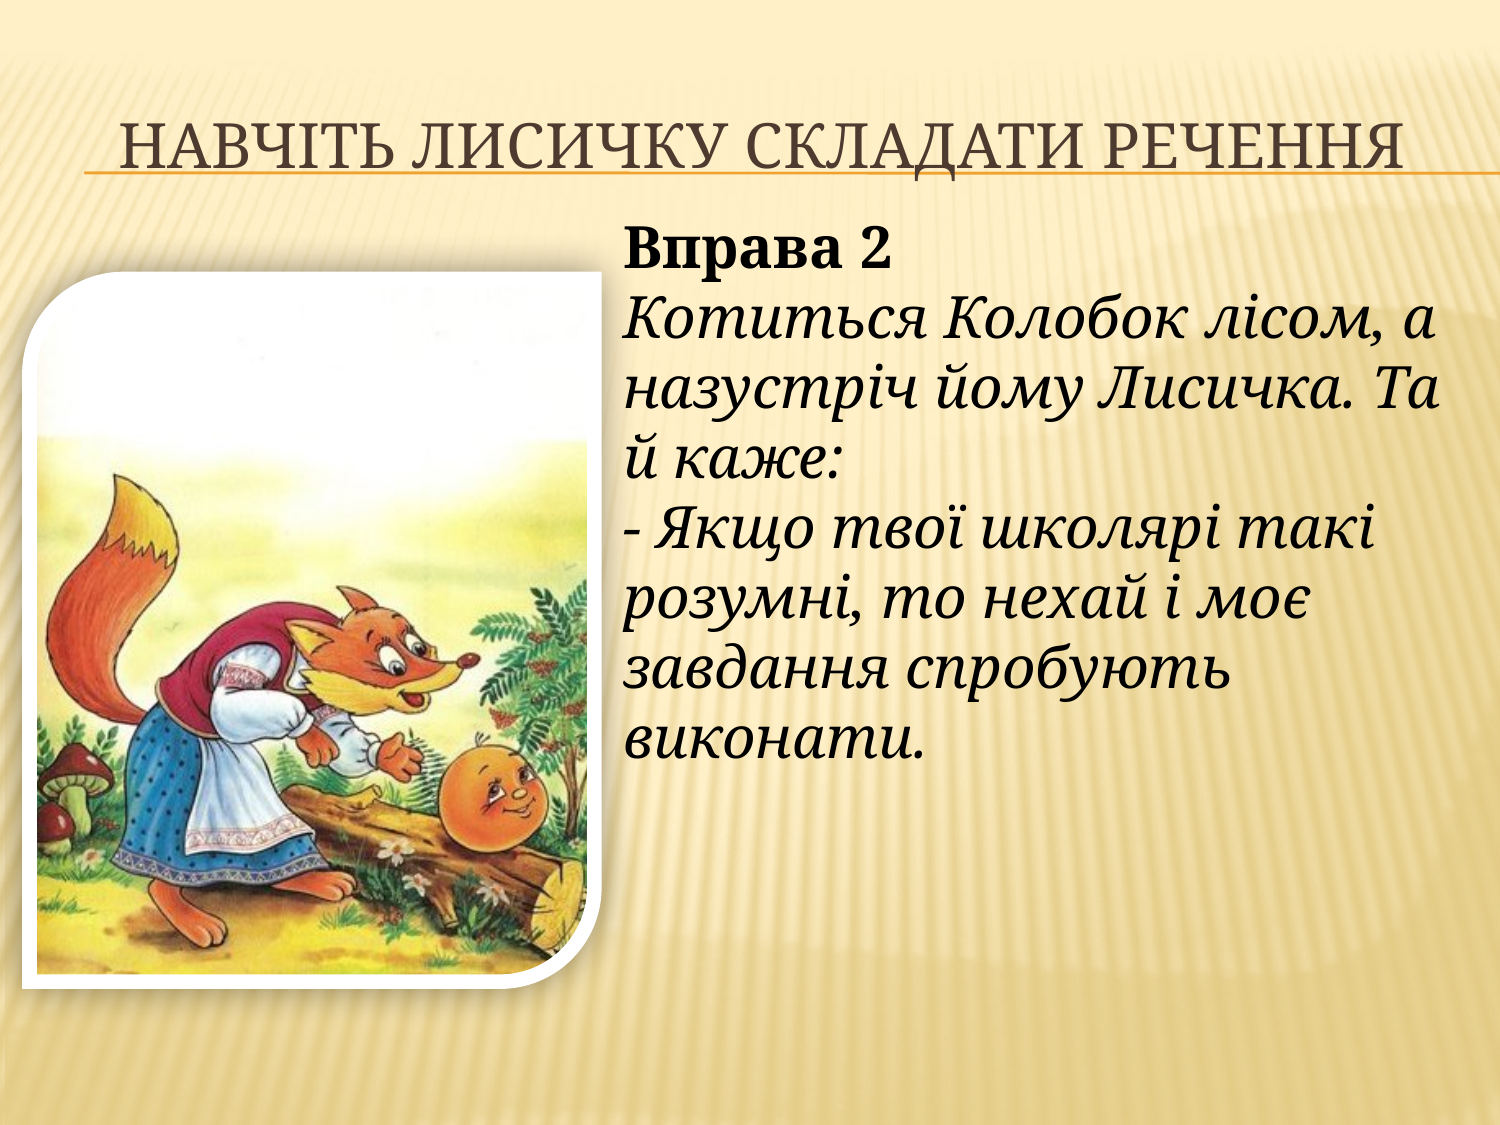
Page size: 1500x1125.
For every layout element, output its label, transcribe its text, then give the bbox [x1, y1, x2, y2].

text_box Вправа 2 Котиться Колобок лісом, а назустріч йому Лисичка. Та й каже: - Якщо твої школярі такі розумні, то нехай і моє завдання спробують виконати. [608, 202, 1500, 778]
picture [29, 278, 595, 982]
title навчіть лисичку складати речення [50, 75, 1475, 213]
